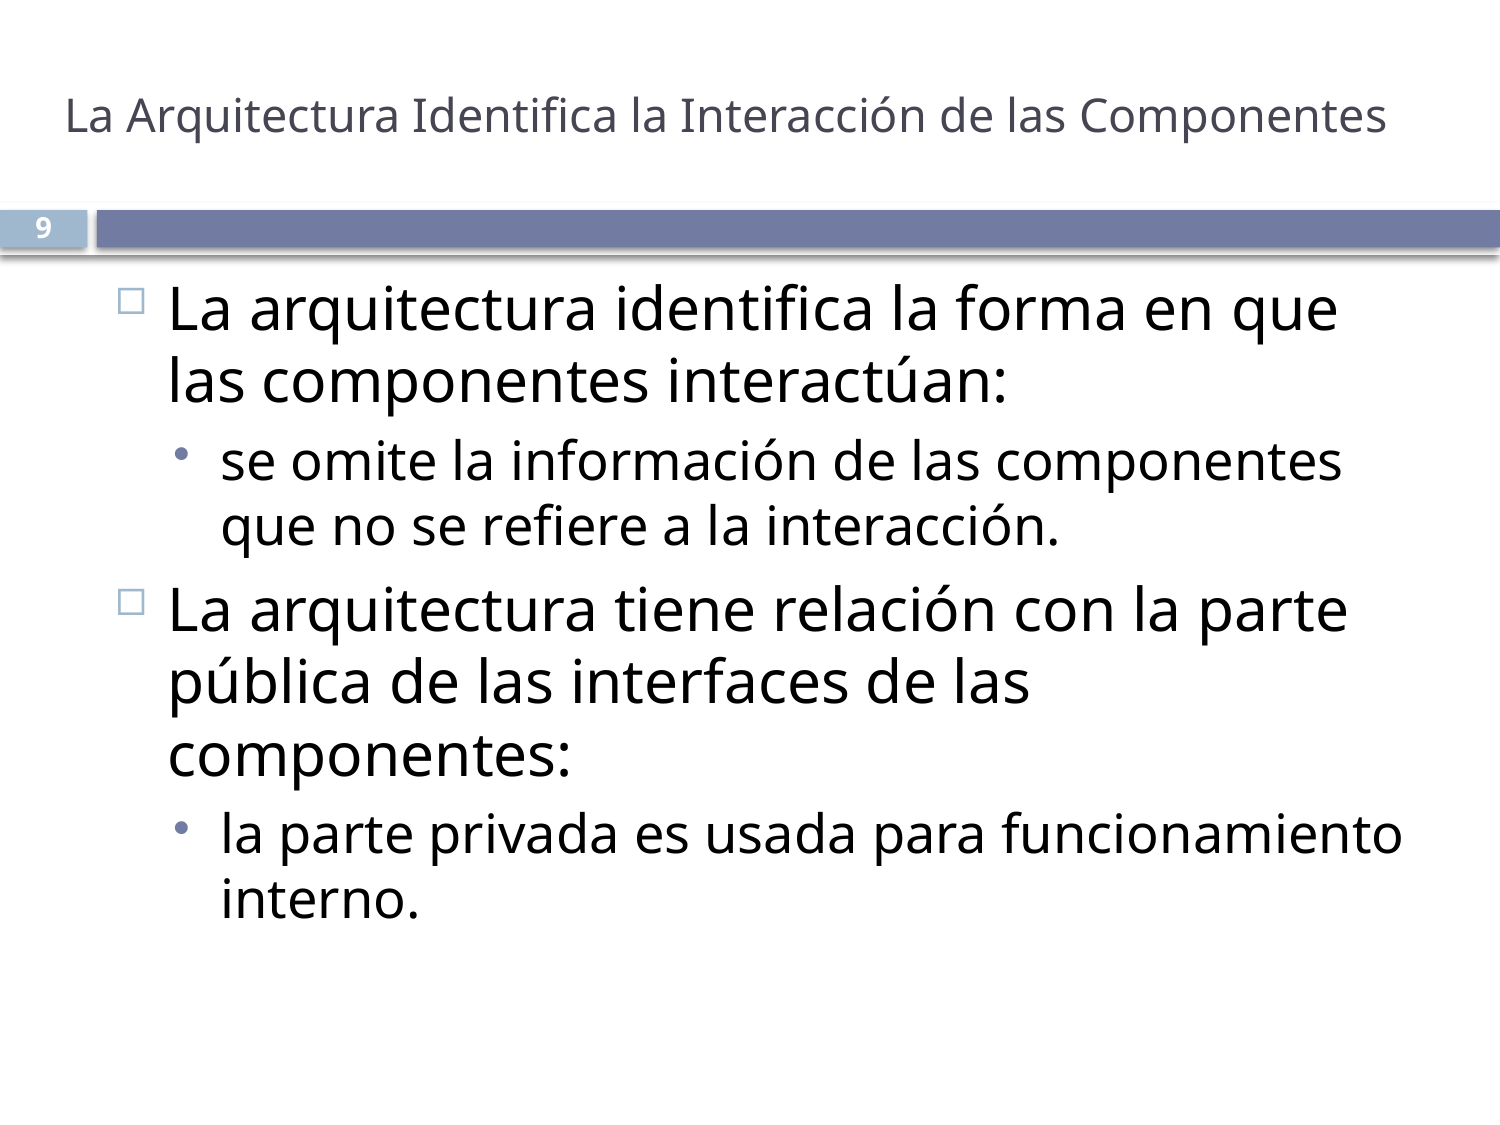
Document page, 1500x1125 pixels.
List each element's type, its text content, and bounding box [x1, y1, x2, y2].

title La Arquitectura Identifica la Interacción de las Componentes [49, 51, 1450, 176]
list La arquitectura identifica la forma en que las componentes interactúan: se omite la información de las componentes que no se refiere a la interacción. La arquitectura tiene relación con la parte pública de las interfaces de las componentes: la parte privada es usada para funcionamiento interno. [100, 262, 1438, 1005]
slide_number 9 [0, 208, 88, 249]
